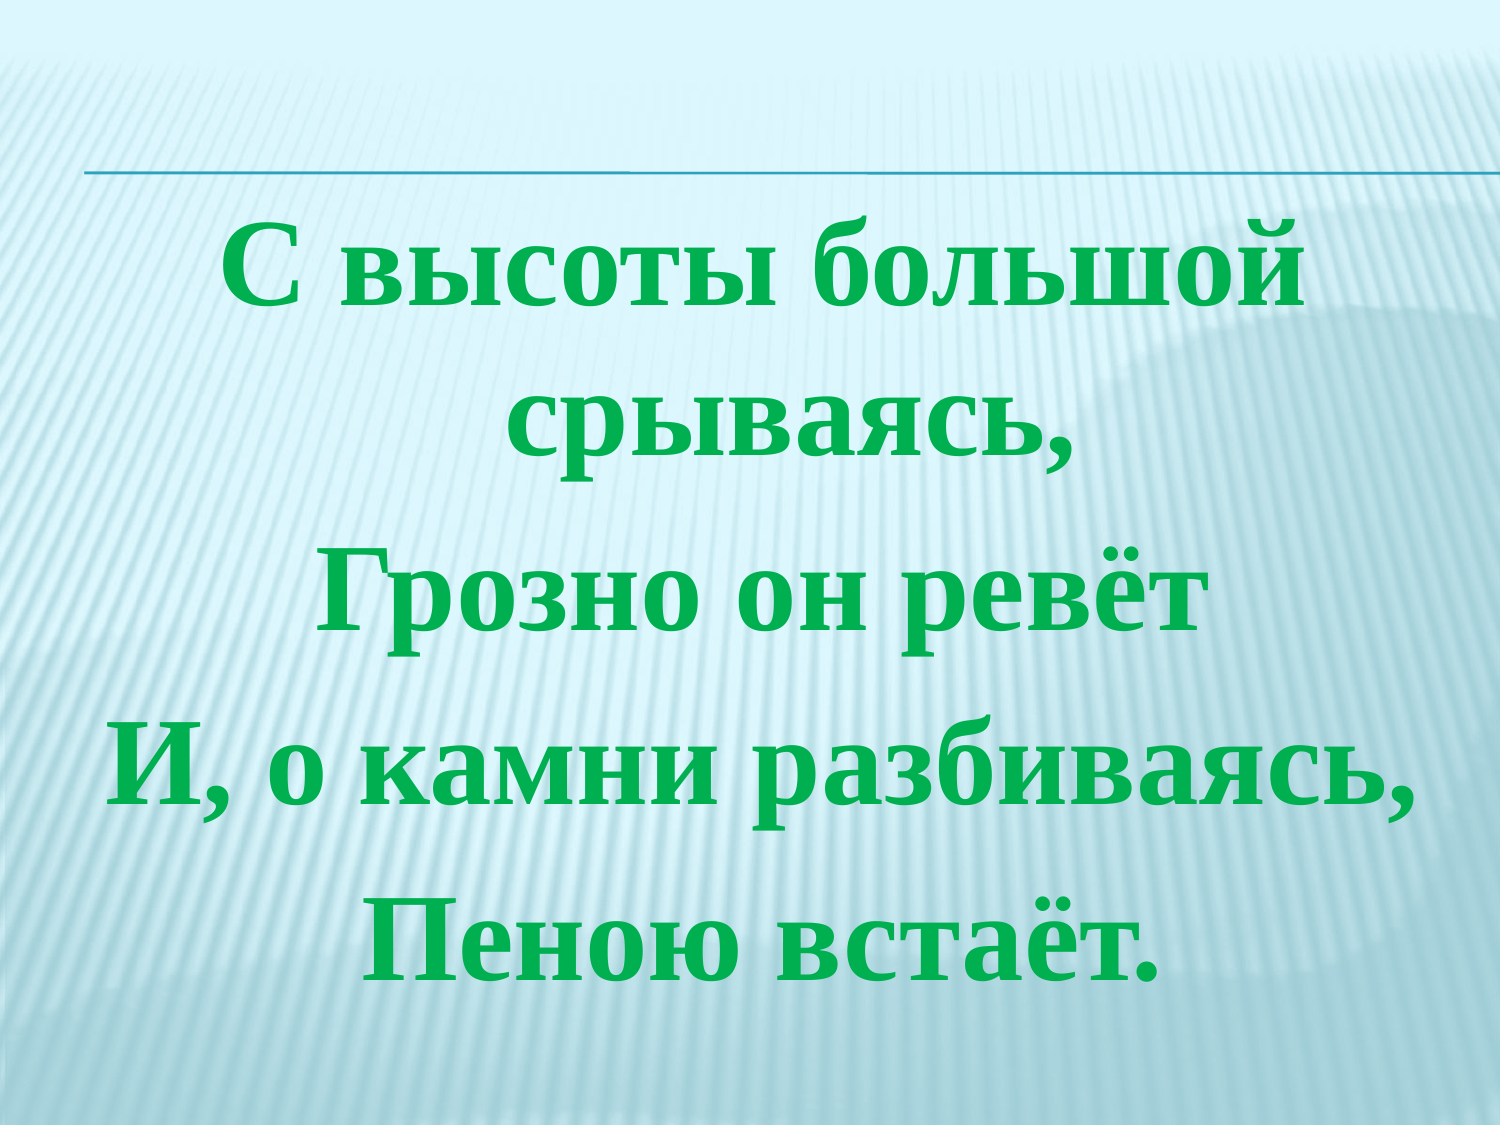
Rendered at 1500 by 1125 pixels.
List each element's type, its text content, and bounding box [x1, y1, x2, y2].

list С высоты большой срываясь, Грозно он ревёт И, о камни разбиваясь, Пеною встаёт. [50, 172, 1475, 998]
